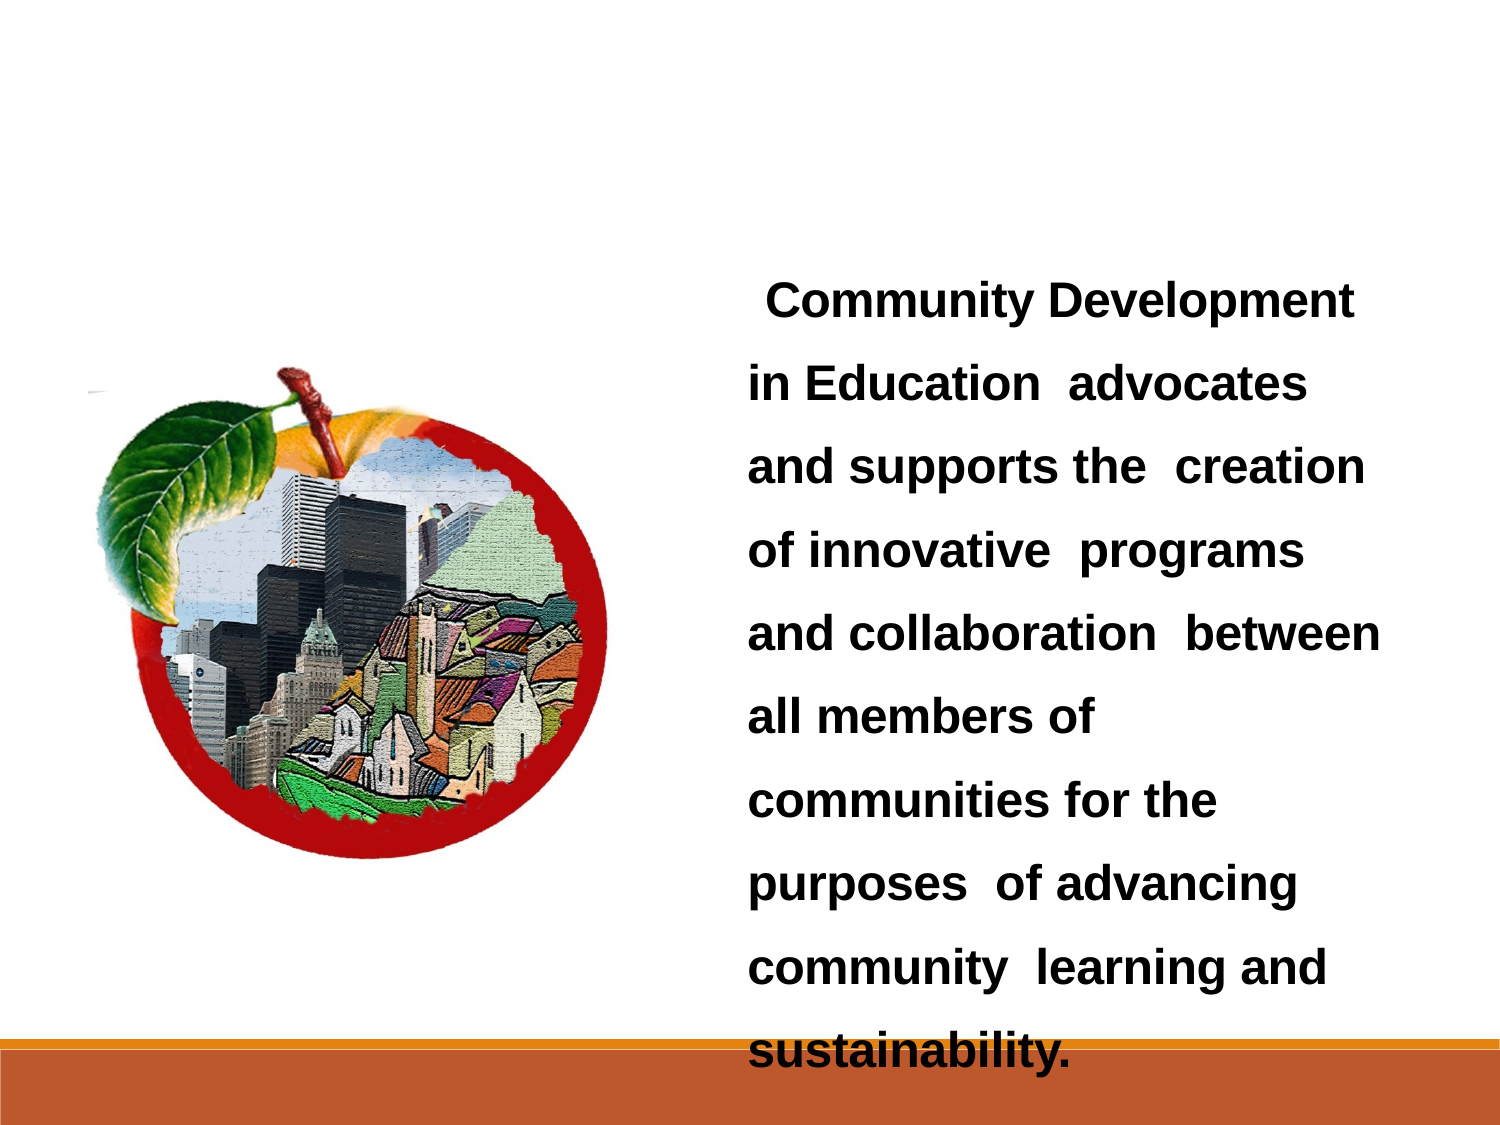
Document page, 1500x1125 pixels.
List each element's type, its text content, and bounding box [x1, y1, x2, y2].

text_box [87, 312, 651, 876]
text_box Community Development in Education advocates and supports the creation of innovative programs and collaboration between all members of communities for the purposes of advancing community learning and sustainability. [745, 241, 1395, 1078]
